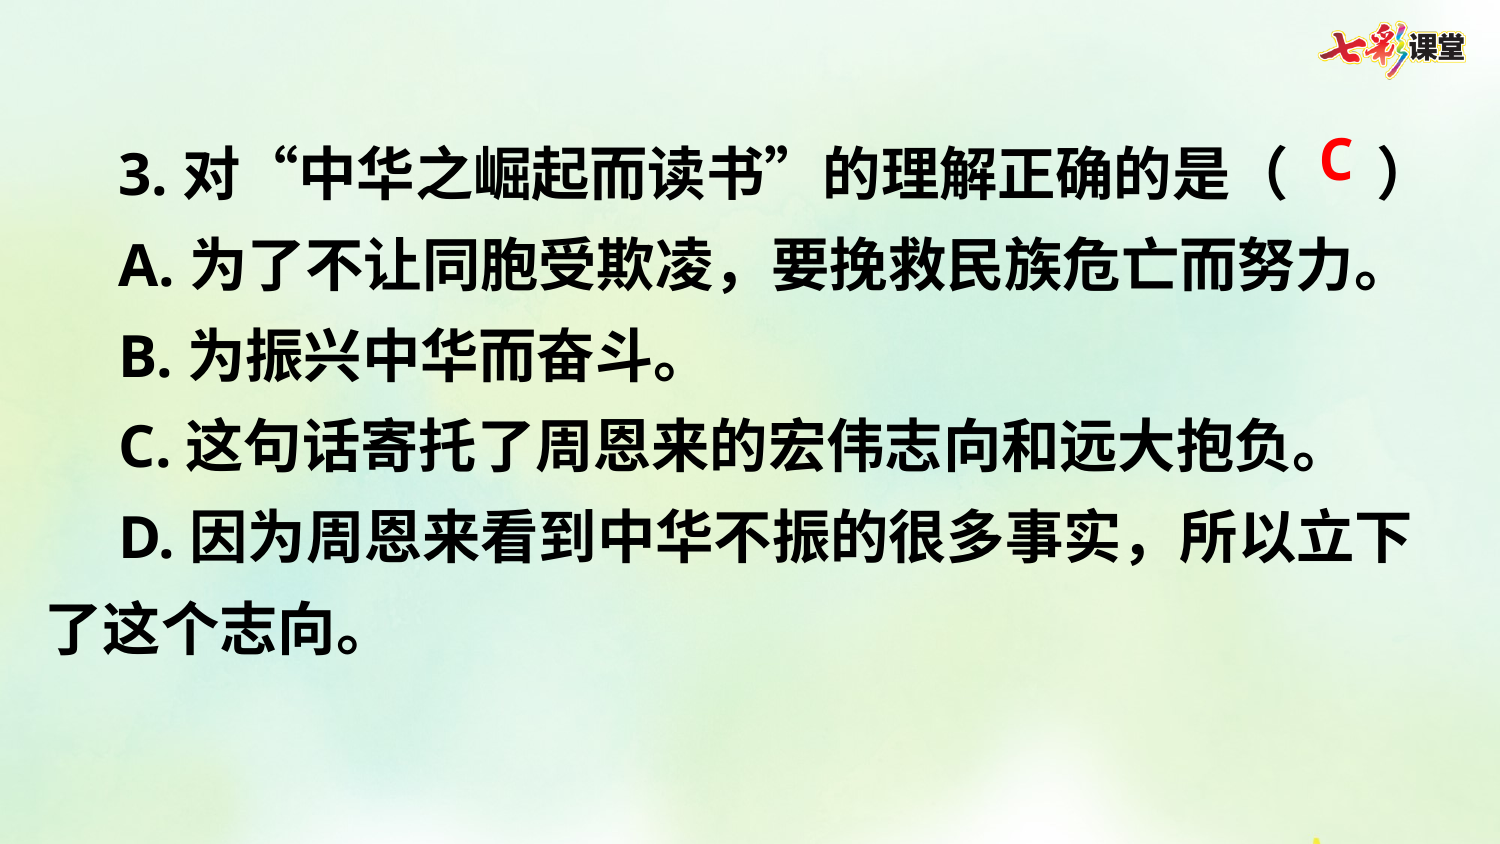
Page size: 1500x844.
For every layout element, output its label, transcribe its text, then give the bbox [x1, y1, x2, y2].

text_box C [1305, 114, 1412, 200]
text_box 3.对“中华之崛起而读书”的理解正确的是（ ） A.为了不让同胞受欺凌，要挽救民族危亡而努力。 B.为振兴中华而奋斗。 C.这句话寄托了周恩来的宏伟志向和远大抱负。 D.因为周恩来看到中华不振的很多事实，所以立下了这个志向。 [30, 108, 1471, 669]
picture [0, 0, 1500, 844]
